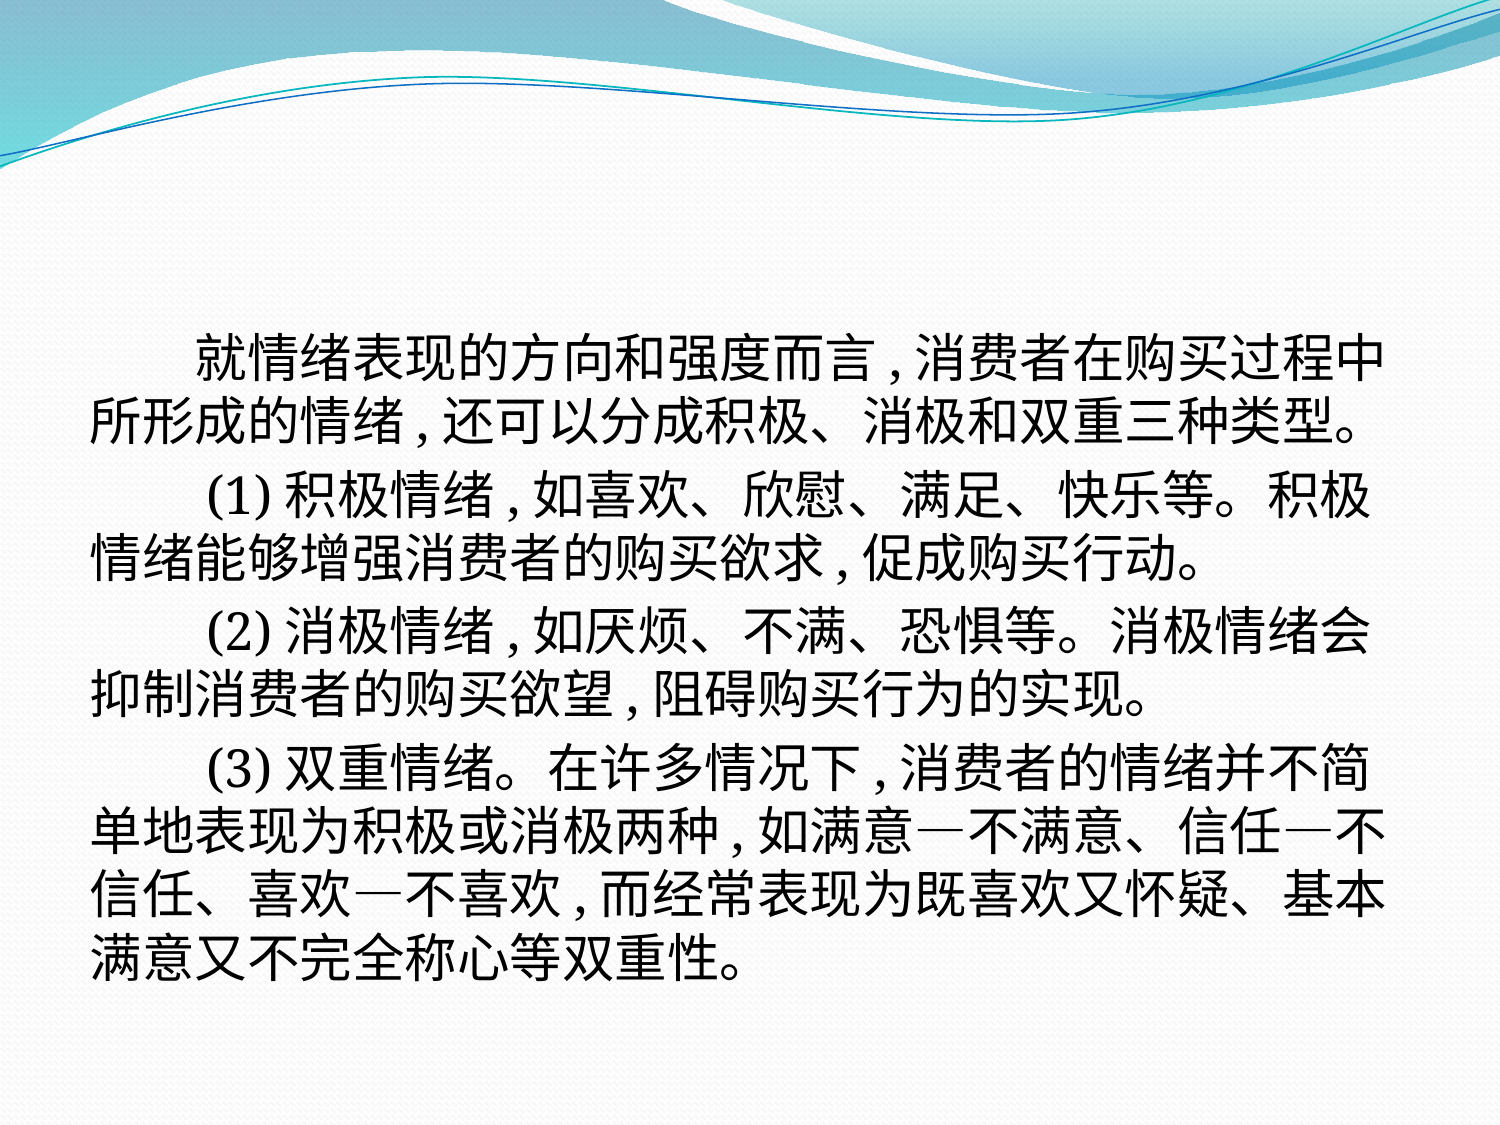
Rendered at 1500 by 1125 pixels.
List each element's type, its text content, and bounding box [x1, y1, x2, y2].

list 就情绪表现的方向和强度而言,消费者在购买过程中所形成的情绪,还可以分成积极、消极和双重三种类型。 (1)积极情绪,如喜欢、欣慰、满足、快乐等。积极情绪能够增强消费者的购买欲求,促成购买行动。 (2)消极情绪,如厌烦、不满、恐惧等。消极情绪会抑制消费者的购买欲望,阻碍购买行为的实现。 (3)双重情绪。在许多情况下,消费者的情绪并不简单地表现为积极或消极两种,如满意—不满意、信任—不信任、喜欢—不喜欢,而经常表现为既喜欢又怀疑、基本满意又不完全称心等双重性。 [75, 317, 1425, 1038]
